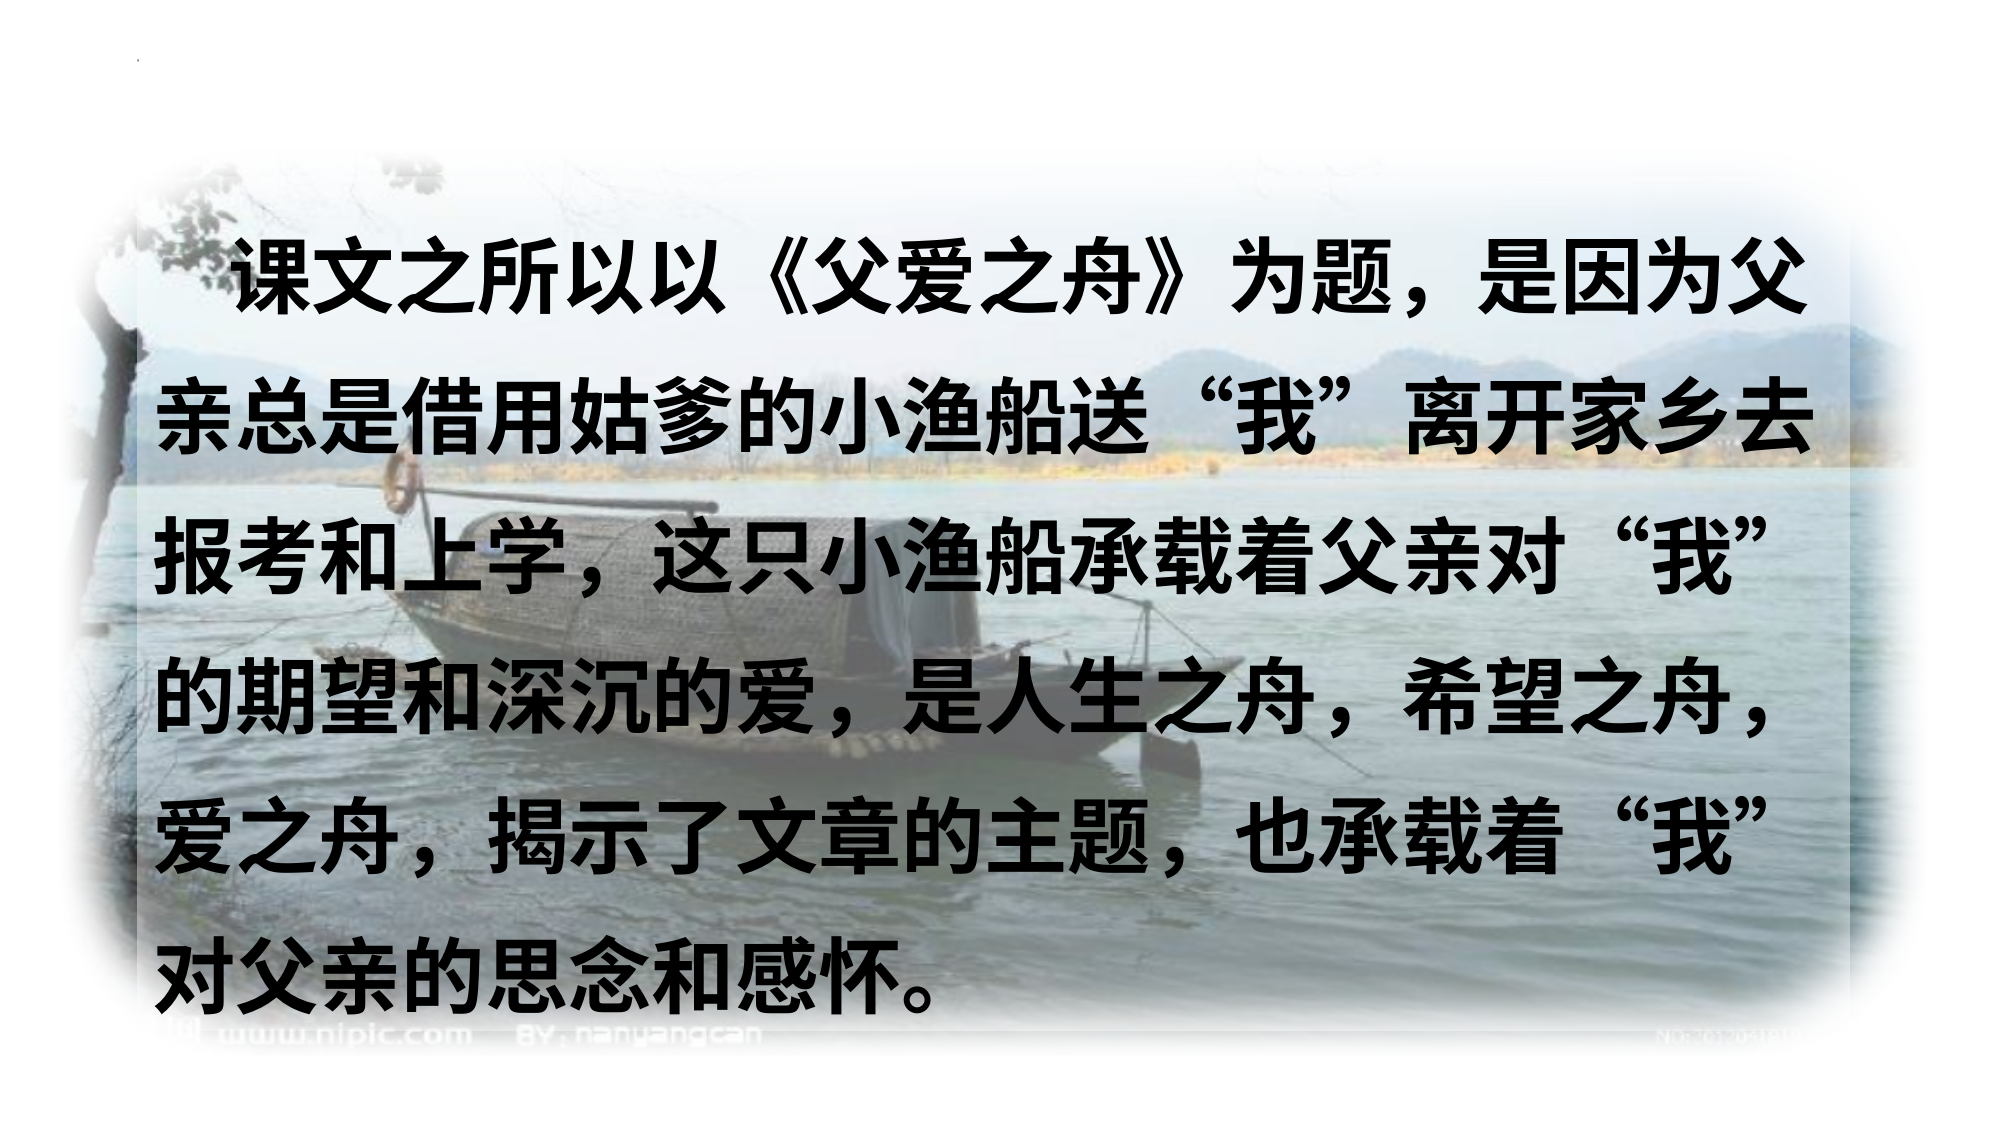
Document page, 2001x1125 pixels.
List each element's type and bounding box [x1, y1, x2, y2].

picture [58, 149, 1929, 1058]
